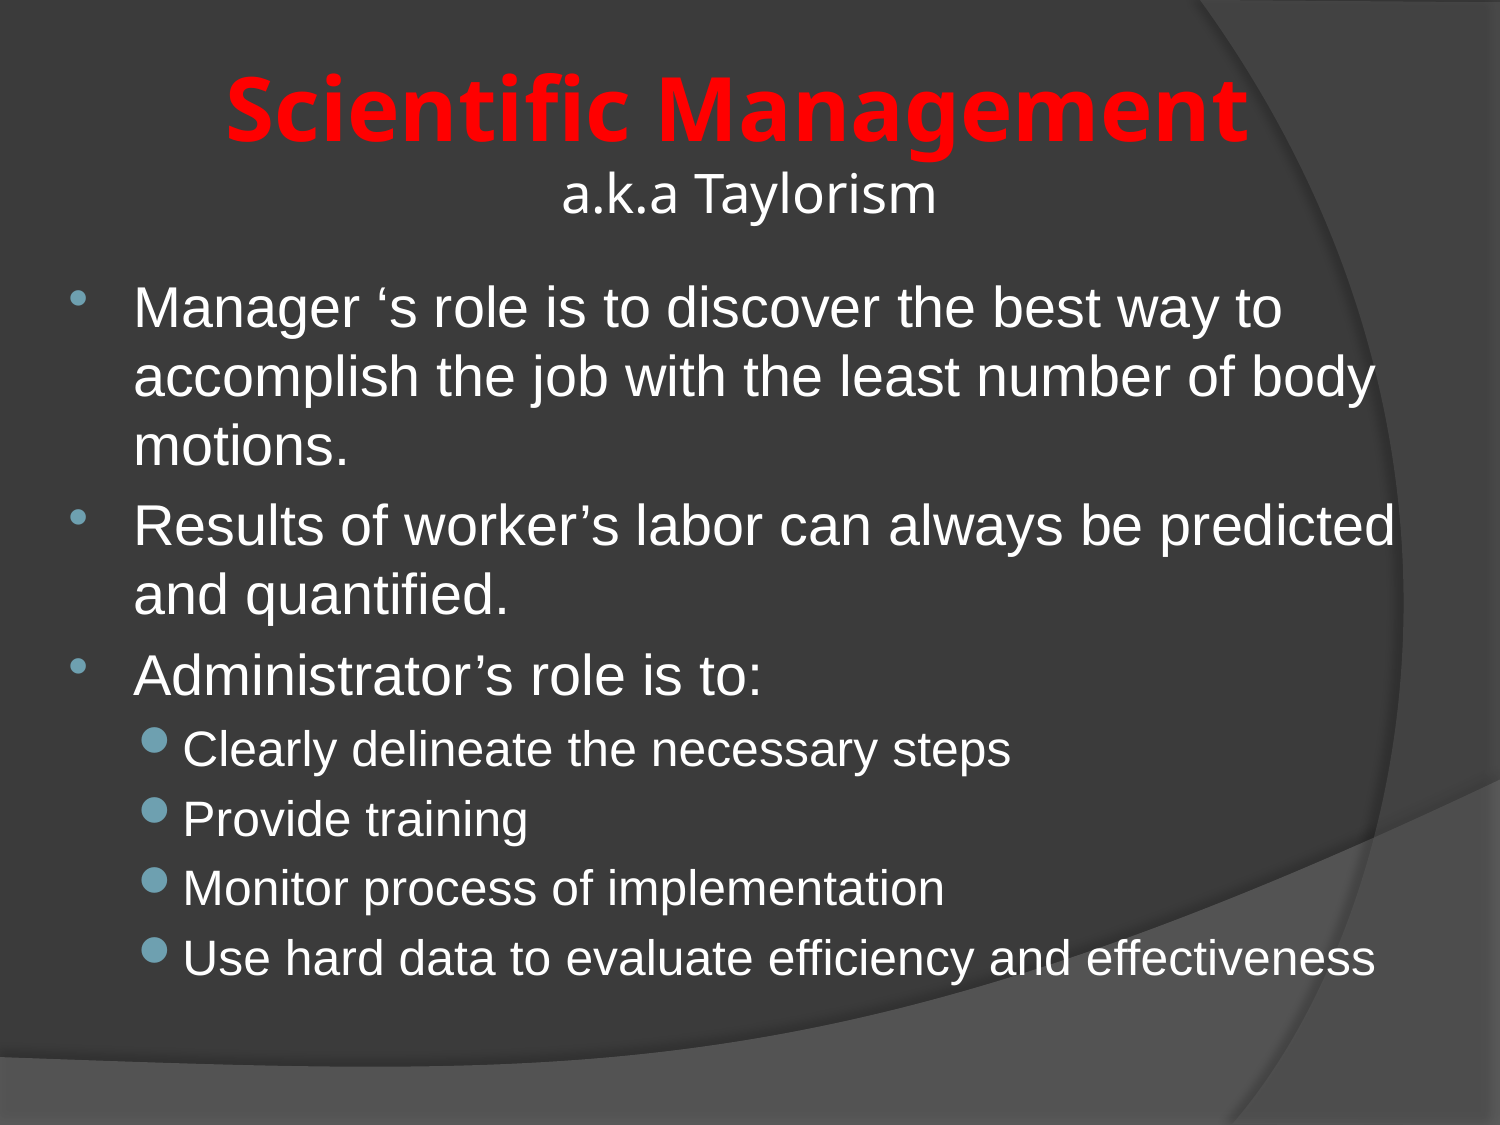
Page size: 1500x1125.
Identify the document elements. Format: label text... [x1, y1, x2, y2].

title Scientific Management a.k.a Taylorism [0, 45, 1500, 233]
list Manager ‘s role is to discover the best way to accomplish the job with the least number of body motions. Results of worker’s labor can always be predicted and quantified. Administrator’s role is to: Clearly delineate the necessary steps Provide training Monitor process of implementation Use hard data to evaluate efficiency and effectiveness [50, 262, 1463, 1005]
